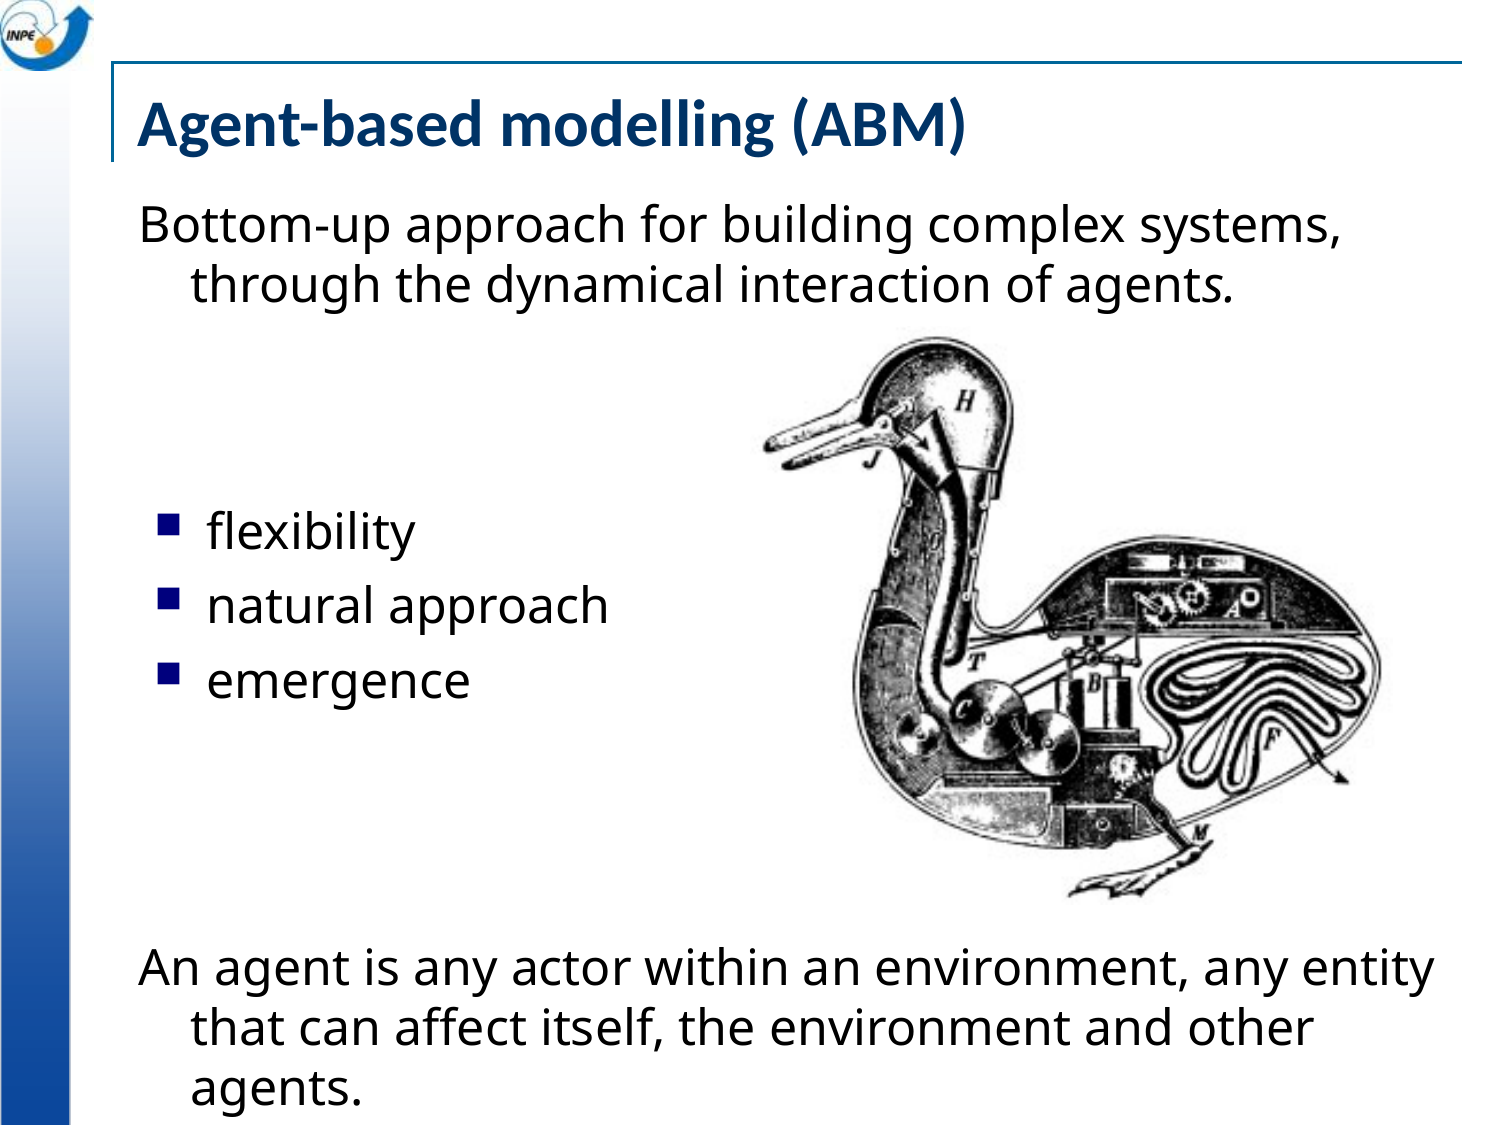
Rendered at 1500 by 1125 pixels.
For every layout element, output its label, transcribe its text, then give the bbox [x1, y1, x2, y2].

text_box Bottom-up approach for building complex systems, through the dynamical interaction of agents. [123, 184, 1500, 327]
picture [749, 325, 1394, 906]
picture [0, 0, 94, 1125]
text_box flexibility natural approach emergence [139, 491, 744, 701]
title Agent-based modelling (ABM) [123, 56, 1416, 184]
text_box An agent is any actor within an environment, any entity that can affect itself, the environment and other agents. [123, 927, 1500, 1125]
